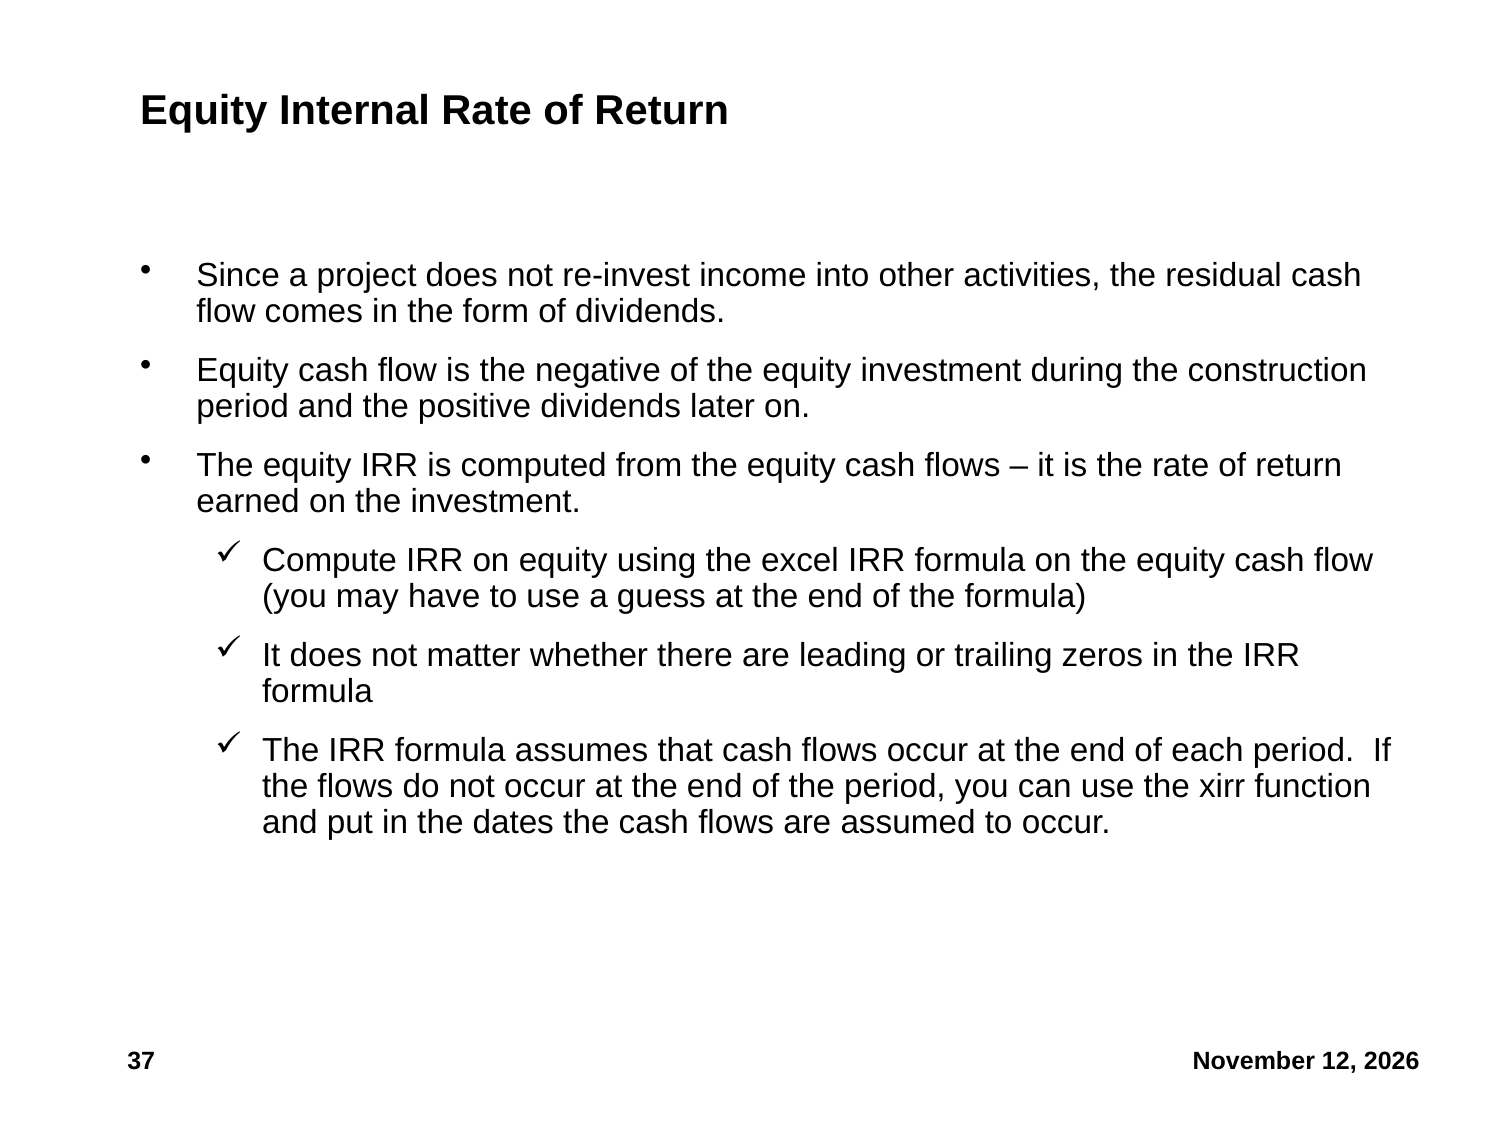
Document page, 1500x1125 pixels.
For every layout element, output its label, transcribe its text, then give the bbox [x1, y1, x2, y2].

title Equity Internal Rate of Return [124, 74, 1376, 226]
list Since a project does not re-invest income into other activities, the residual cash flow comes in the form of dividends. Equity cash flow is the negative of the equity investment during the construction period and the positive dividends later on. The equity IRR is computed from the equity cash flows – it is the rate of return earned on the investment. Compute IRR on equity using the excel IRR formula on the equity cash flow (you may have to use a guess at the end of the formula) It does not matter whether there are leading or trailing zeros in the IRR formula The IRR formula assumes that cash flows occur at the end of each period. If the flows do not occur at the end of the period, you can use the xirr function and put in the dates the cash flows are assumed to occur. [124, 249, 1413, 1001]
